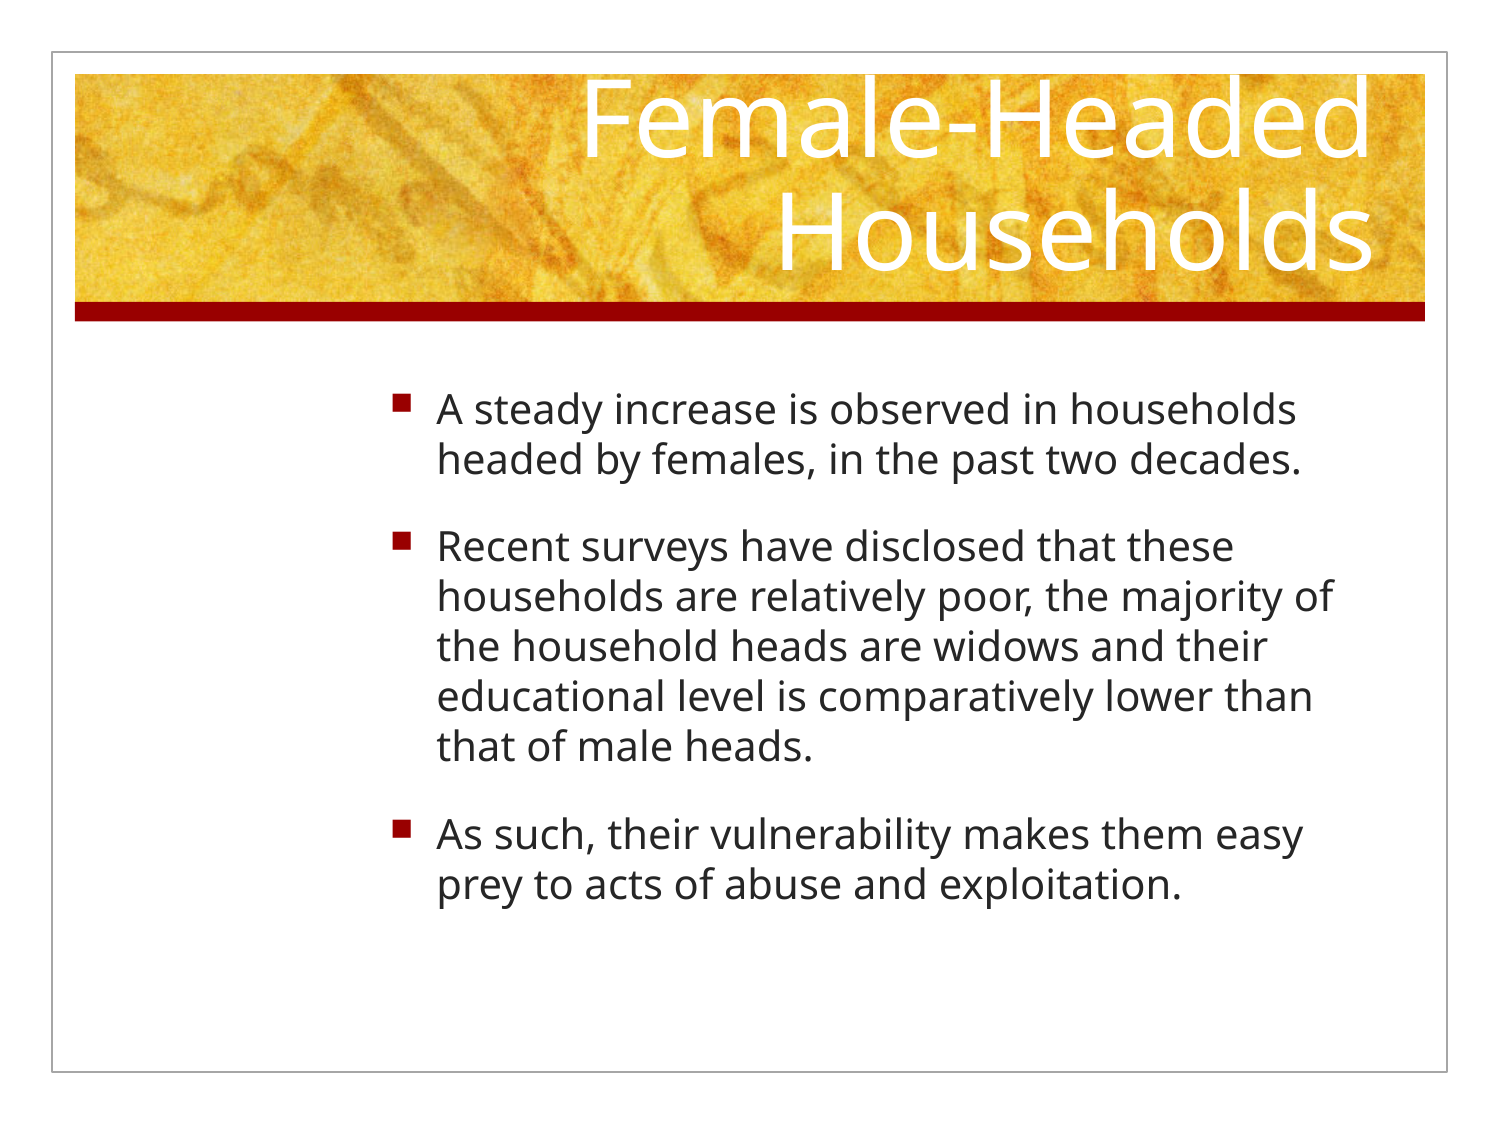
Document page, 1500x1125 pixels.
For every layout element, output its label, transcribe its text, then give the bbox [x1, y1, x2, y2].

picture [75, 74, 1425, 301]
list A steady increase is observed in households headed by females, in the past two decades. Recent surveys have disclosed that these households are relatively poor, the majority of the household heads are widows and their educational level is comparatively lower than that of male heads. As such, their vulnerability makes them easy prey to acts of abuse and exploitation. [375, 375, 1392, 1005]
title Female-Headed Households [108, 74, 1392, 292]
